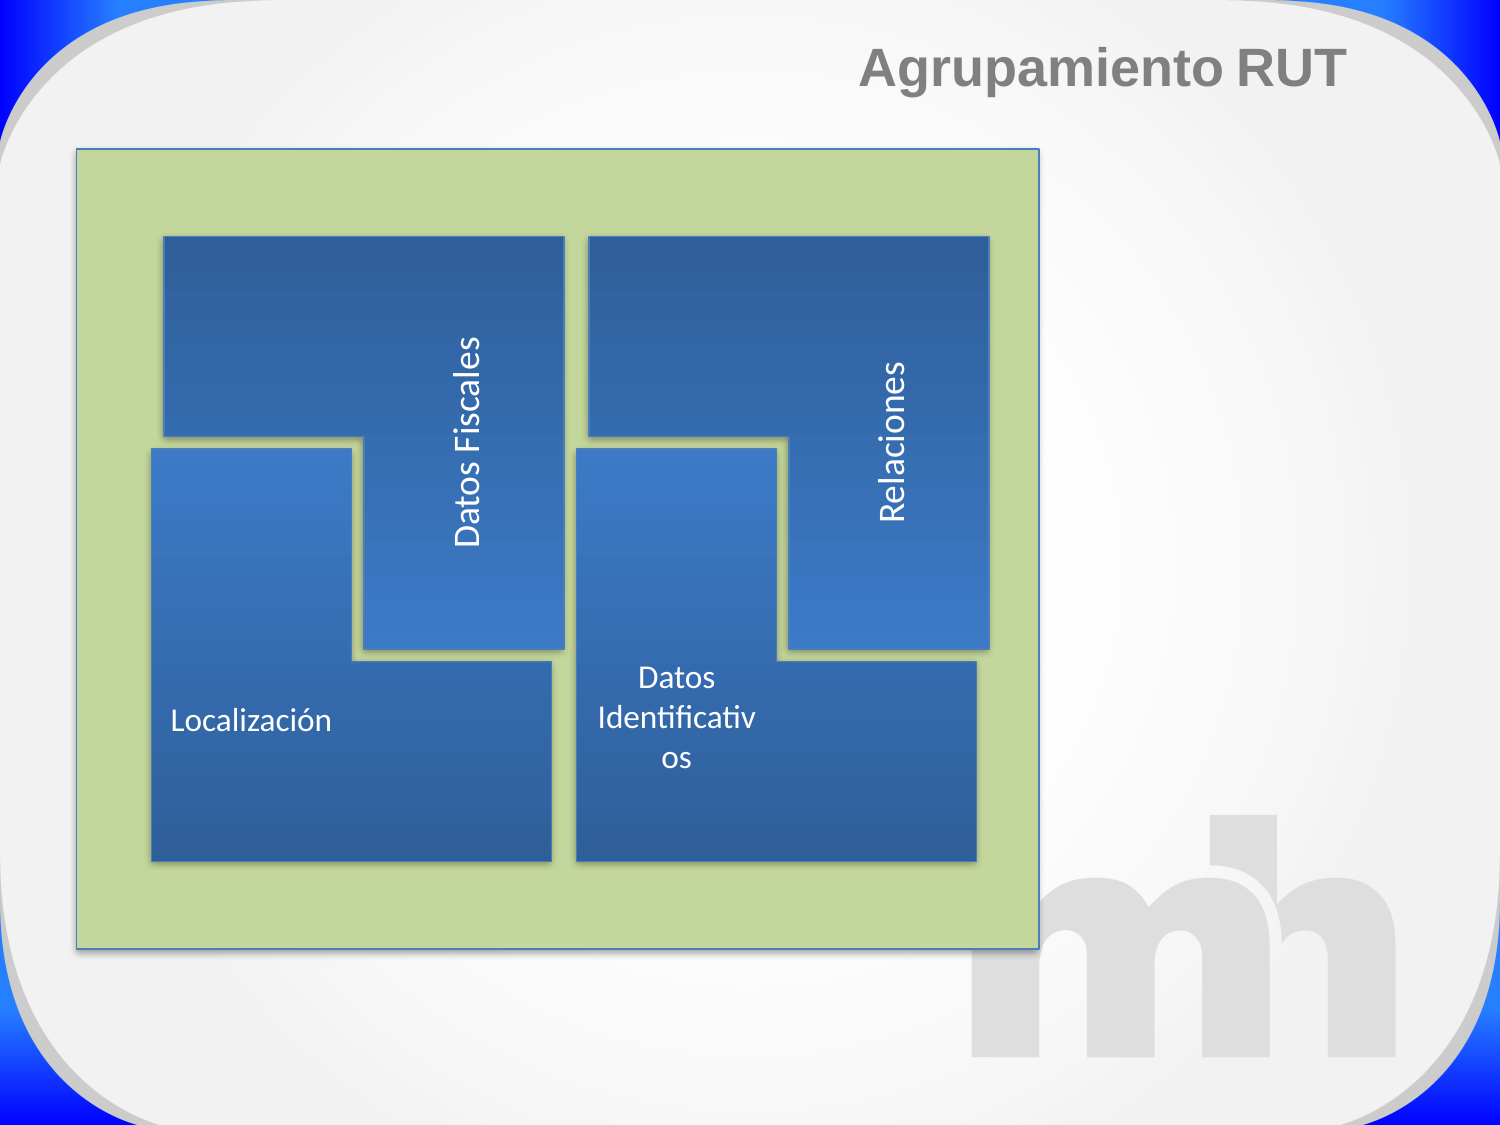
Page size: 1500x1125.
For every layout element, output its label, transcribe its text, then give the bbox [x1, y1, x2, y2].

picture [0, 0, 1500, 1125]
text_box [76, 148, 1040, 950]
text_box Datos Fiscales [163, 236, 565, 650]
text_box Datos Identificativos [576, 448, 977, 862]
text_box Agrupamiento RUT [637, 24, 1363, 169]
text_box Relaciones [588, 236, 990, 650]
text_box Localización [151, 448, 552, 862]
